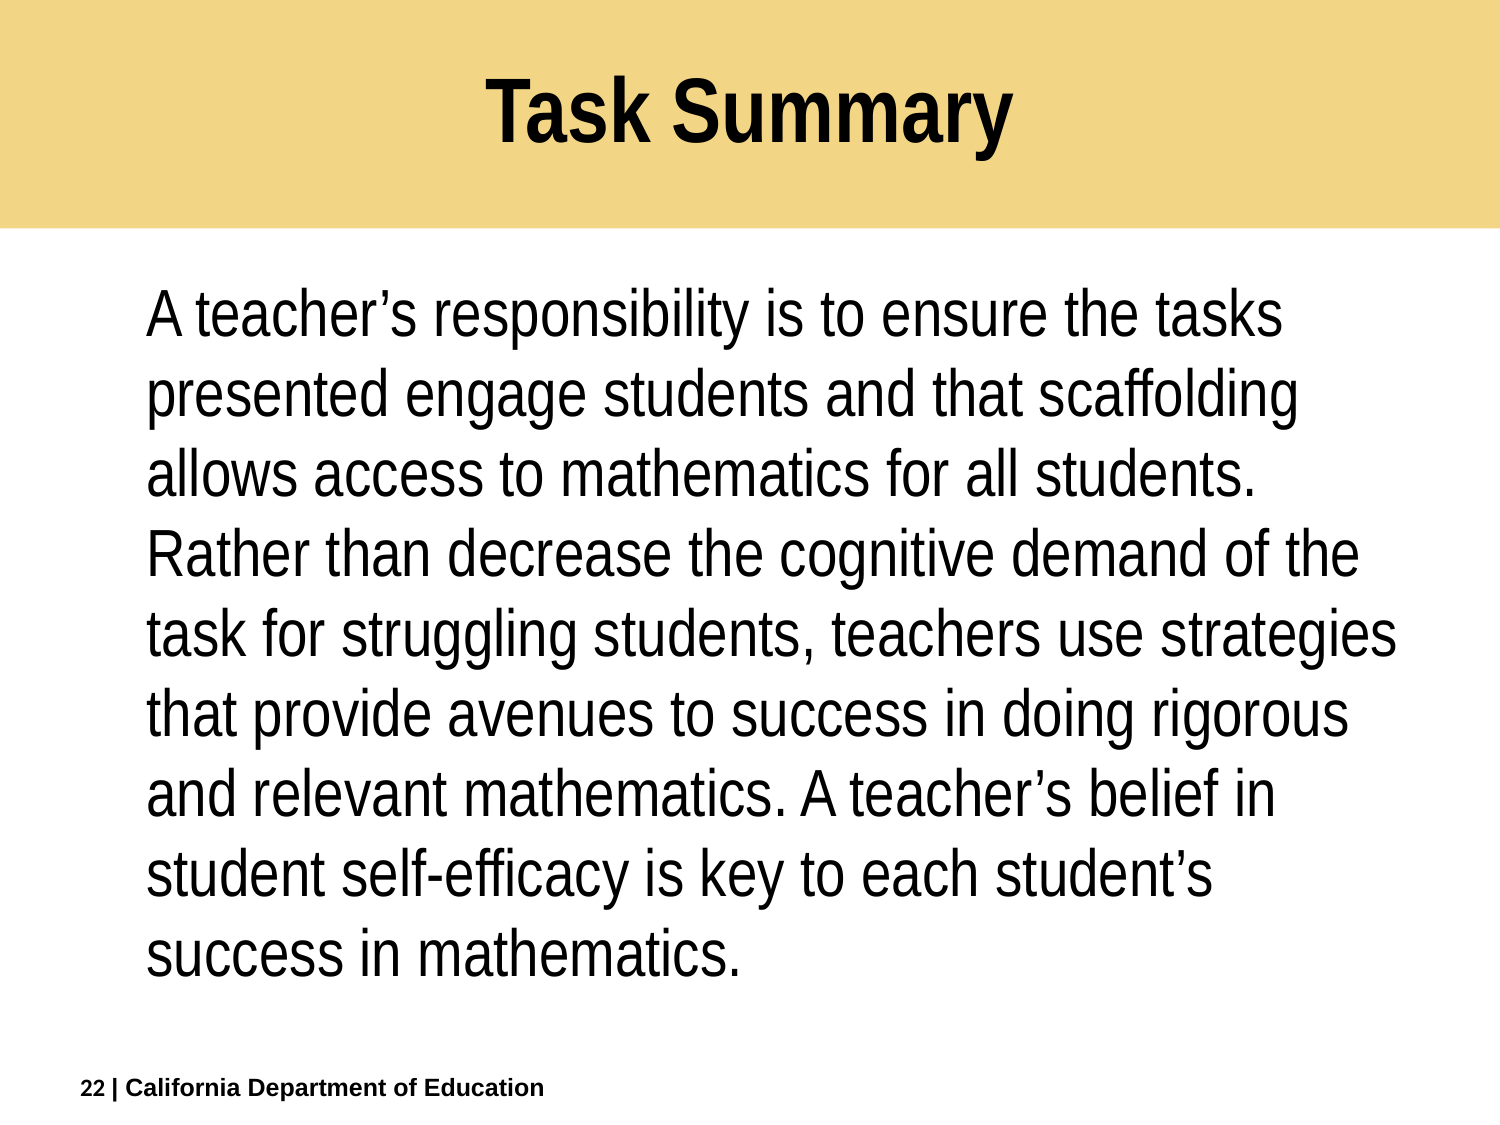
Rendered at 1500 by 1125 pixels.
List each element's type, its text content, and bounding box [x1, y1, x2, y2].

title Task Summary [74, 11, 1426, 200]
footer | California Department of Education [121, 1064, 699, 1124]
slide_number 22 [55, 1064, 121, 1124]
list A teacher’s responsibility is to ensure the tasks presented engage students and that scaffolding allows access to mathematics for all students. Rather than decrease the cognitive demand of the task for struggling students, teachers use strategies that provide avenues to success in doing rigorous and relevant mathematics. A teacher’s belief in student self-efficacy is key to each student’s success in mathematics. [74, 262, 1426, 1054]
